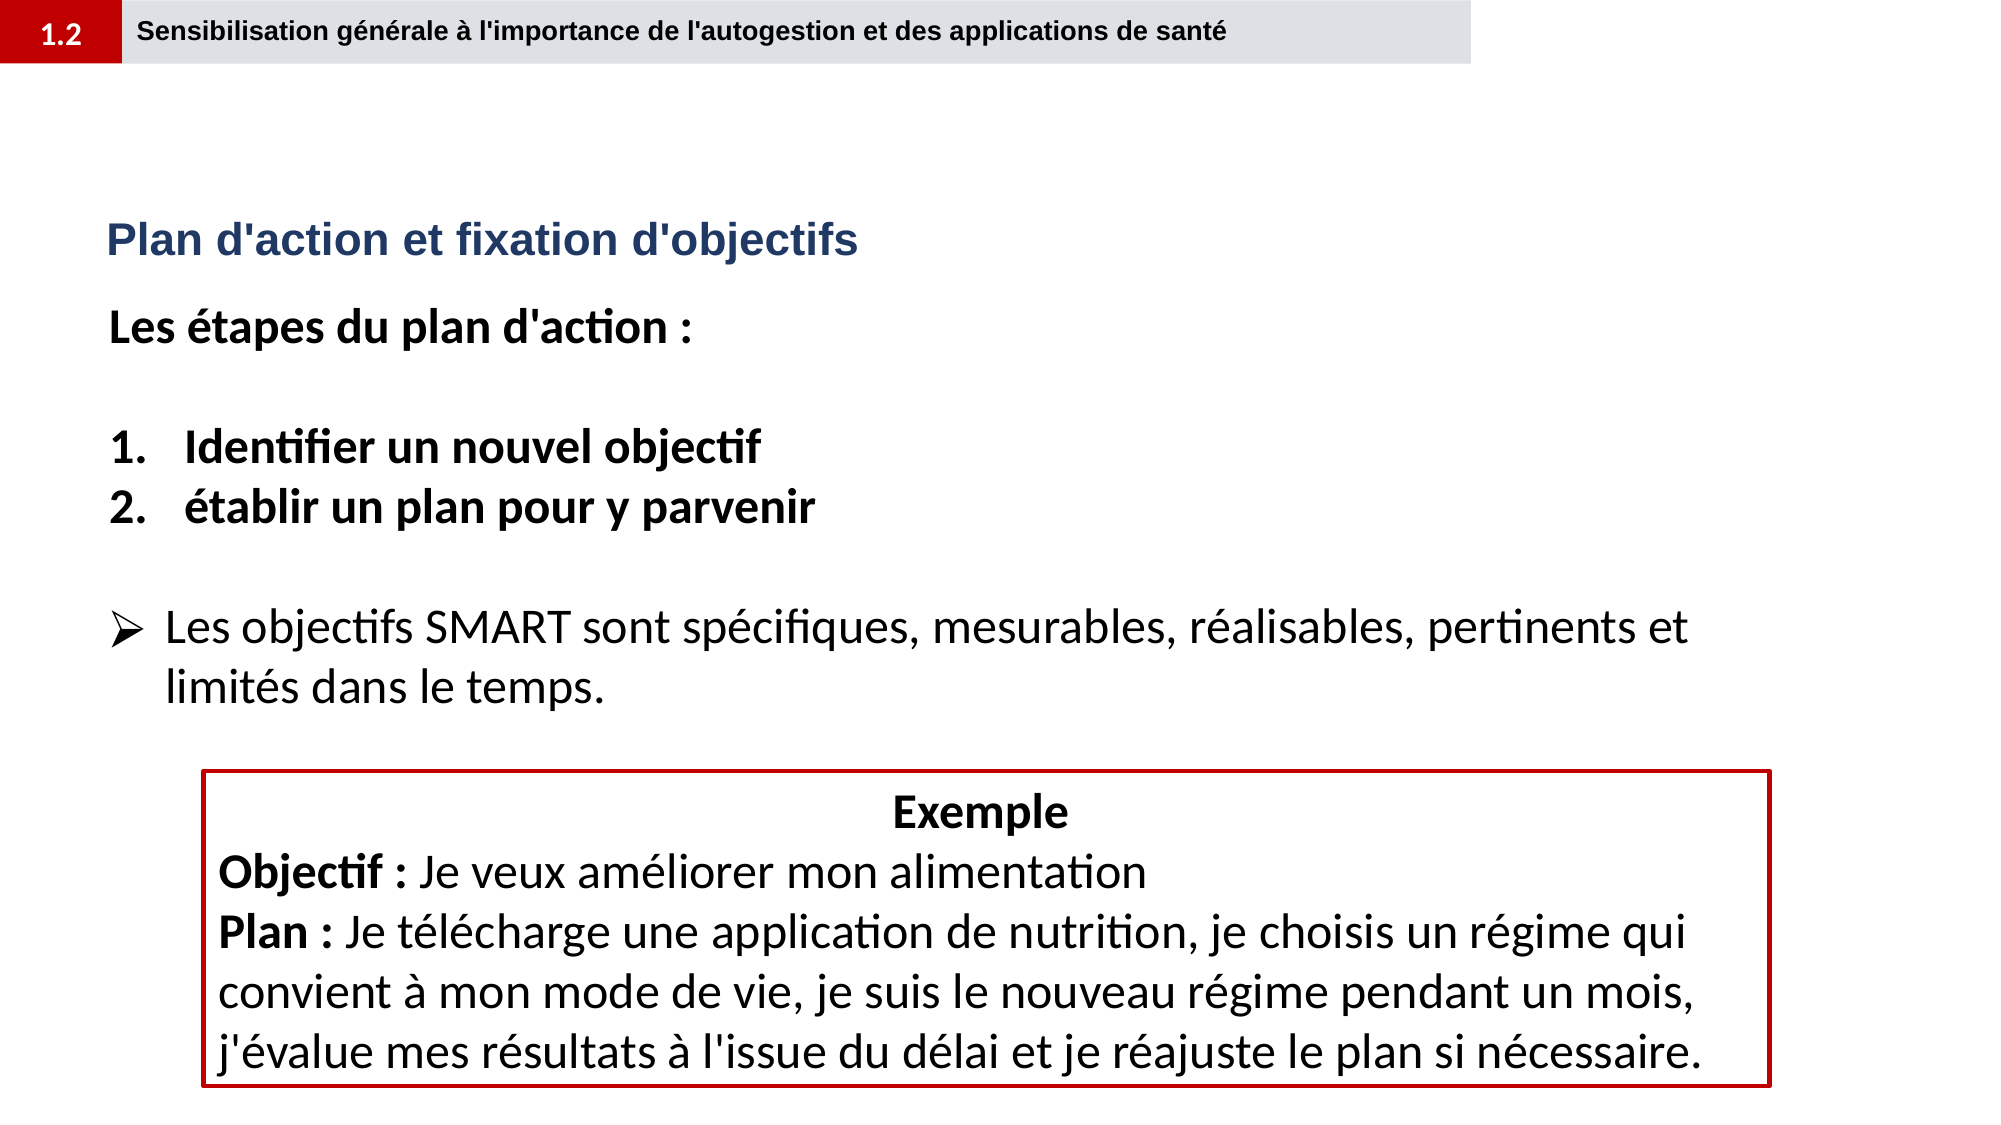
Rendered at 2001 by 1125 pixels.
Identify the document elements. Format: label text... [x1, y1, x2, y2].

text_box Exemple Objectif : Je veux améliorer mon alimentation Plan : Je télécharge une application de nutrition, je choisis un régime qui convient à mon mode de vie, je suis le nouveau régime pendant un mois, j'évalue mes résultats à l'issue du délai et je réajuste le plan si nécessaire. [203, 771, 1770, 1086]
text_box Les étapes du plan d'action : Identifier un nouvel objectif établir un plan pour y parvenir Les objectifs SMART sont spécifiques, mesurables, réalisables, pertinents et limités dans le temps. [94, 286, 1738, 726]
title Plan d'action et fixation d'objectifs [91, 177, 1906, 297]
text_box Sensibilisation générale à l'importance de l'autogestion et des applications de santé [122, 0, 1471, 64]
text_box 1.2 [0, 0, 122, 64]
